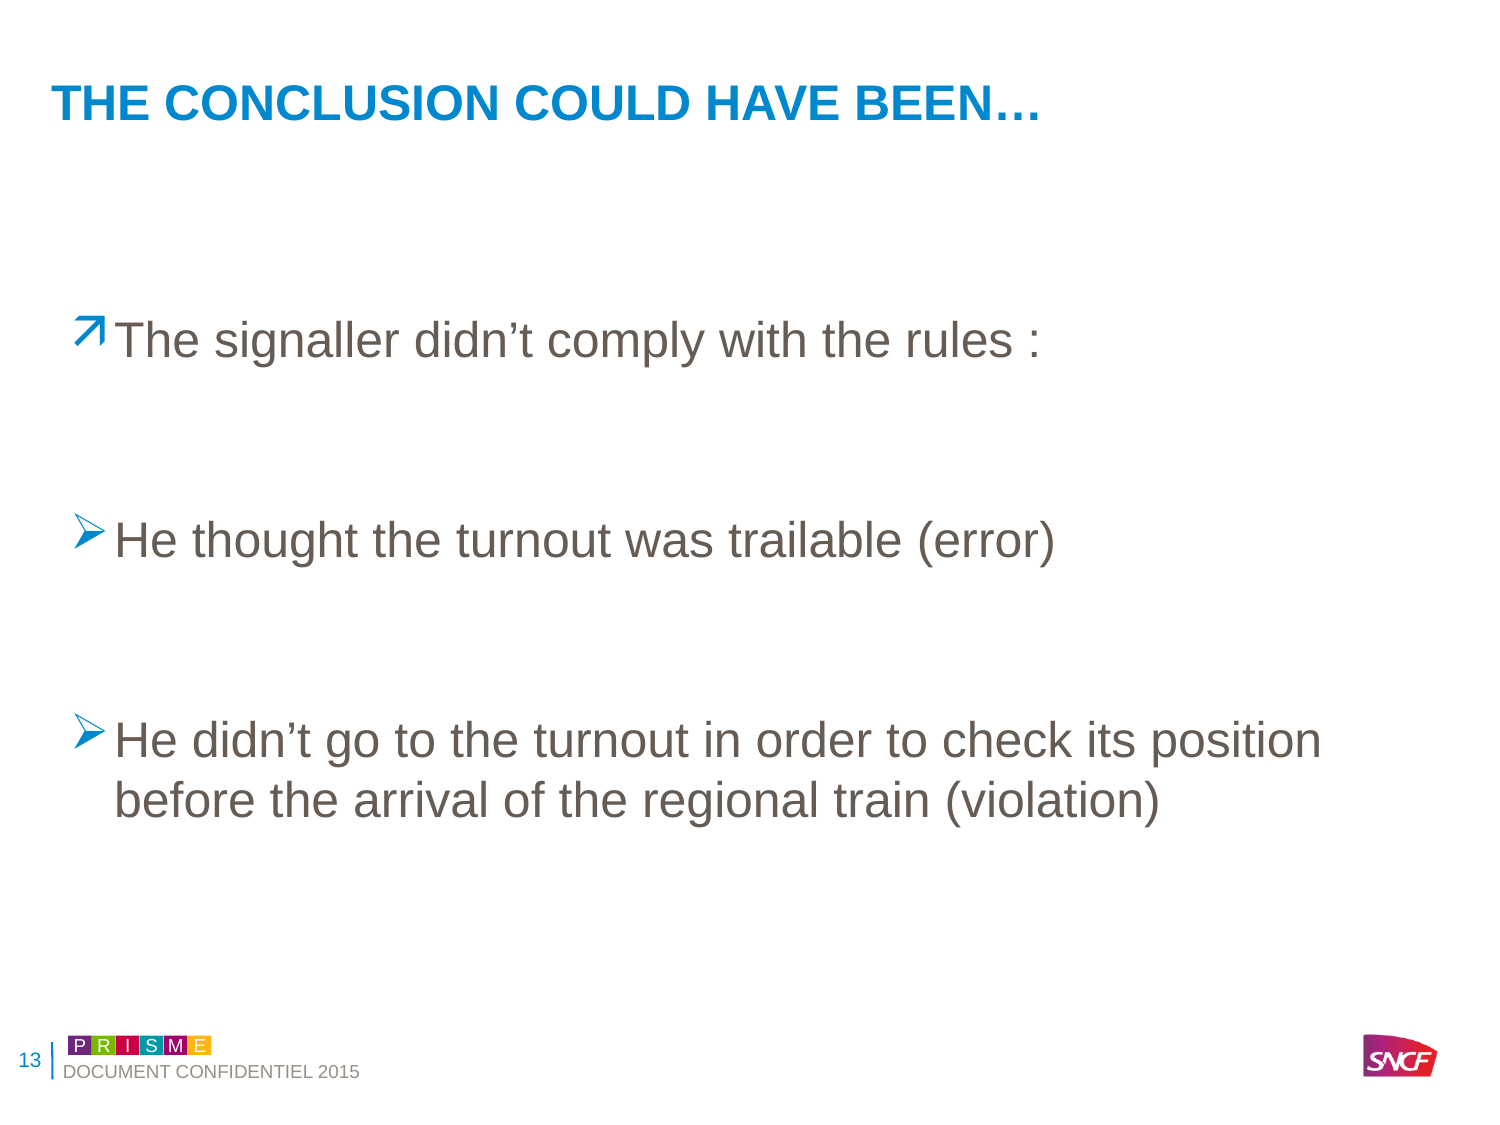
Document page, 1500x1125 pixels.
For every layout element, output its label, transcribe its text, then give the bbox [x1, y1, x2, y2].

list The signaller didn’t comply with the rules : He thought the turnout was trailable (error) He didn’t go to the turnout in order to check its position before the arrival of the regional train (violation) [55, 299, 1428, 693]
picture [1324, 992, 1476, 1118]
title The conclusion could have been… [51, 82, 1424, 154]
